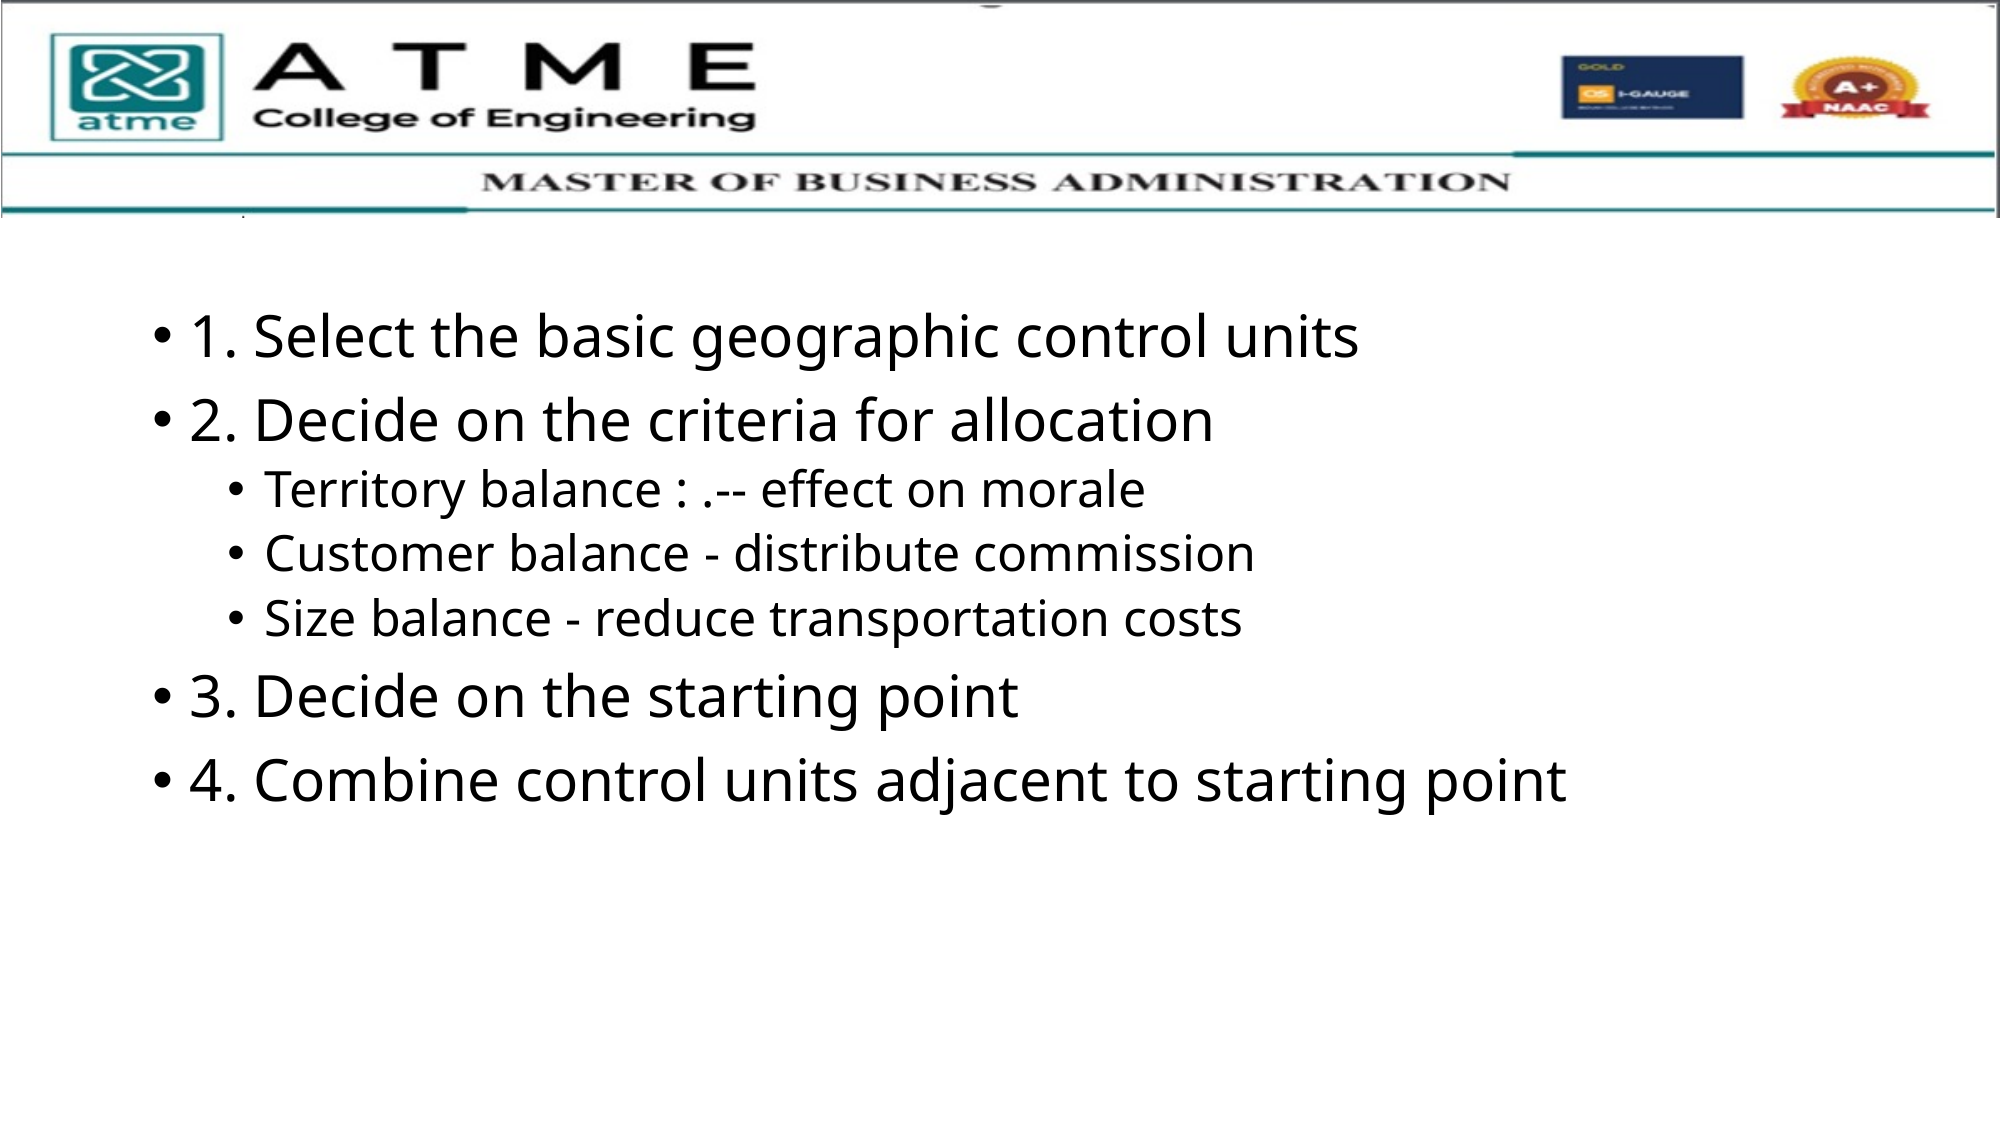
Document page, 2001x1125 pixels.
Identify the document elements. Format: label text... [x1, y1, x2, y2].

picture [1, 0, 2000, 218]
list 1. Select the basic geographic control units 2. Decide on the criteria for allocation Territory balance : .-- effect on morale Customer balance - distribute commission Size balance - reduce transportation costs 3. Decide on the starting point 4. Combine control units adjacent to starting point [137, 299, 1863, 1014]
